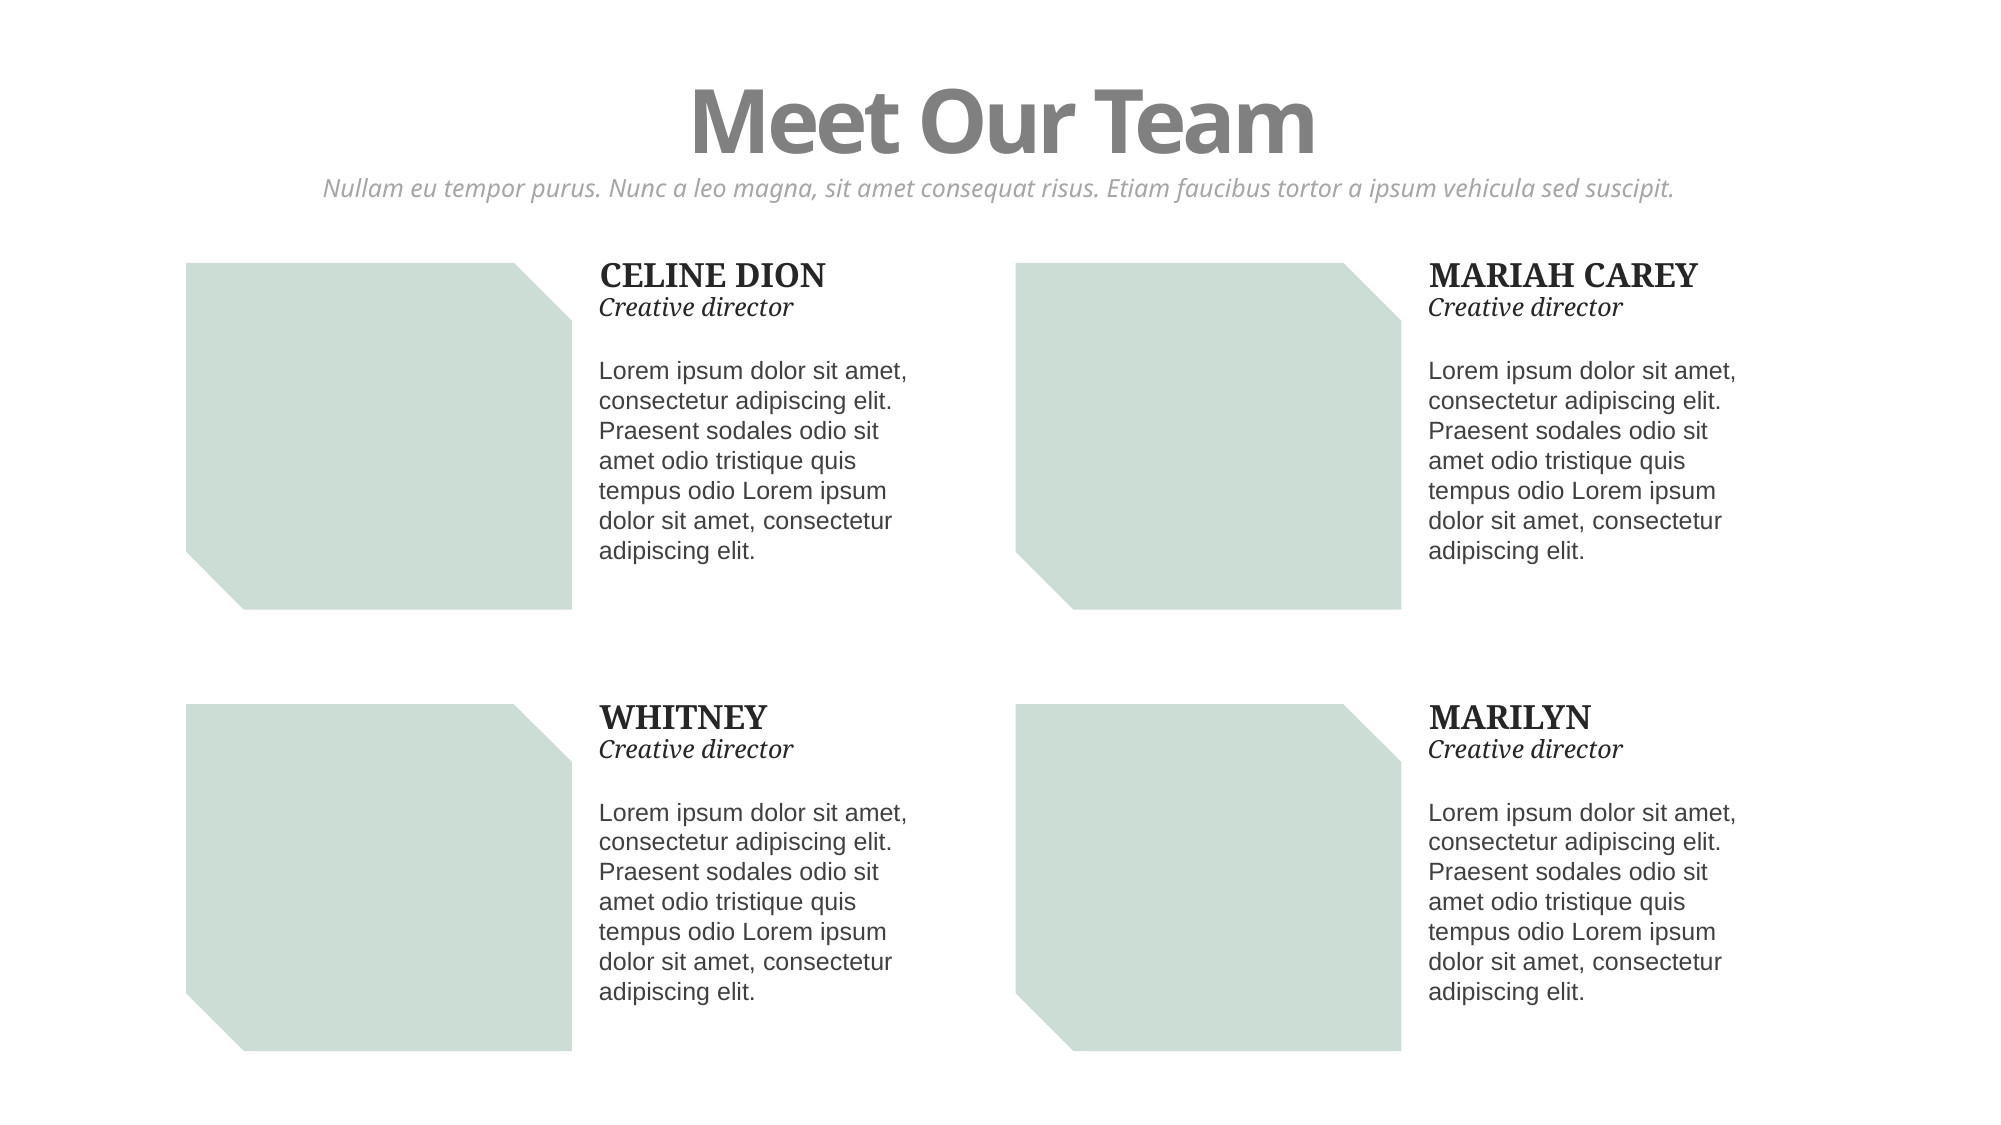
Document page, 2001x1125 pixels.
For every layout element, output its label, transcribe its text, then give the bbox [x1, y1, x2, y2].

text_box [186, 262, 572, 610]
text_box Creative director [583, 725, 871, 771]
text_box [1015, 704, 1402, 1052]
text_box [1015, 262, 1402, 610]
text_box Creative director [583, 284, 871, 329]
text_box WHITNEY [584, 688, 937, 744]
text_box Lorem ipsum dolor sit amet, consectetur adipiscing elit. Praesent sodales odio sit amet odio tristique quis tempus odio Lorem ipsum dolor sit amet, consectetur adipiscing elit. [1413, 788, 1761, 1013]
text_box Creative director [1413, 725, 1700, 771]
text_box Nullam eu tempor purus. Nunc a leo magna, sit amet consequat risus. Etiam faucibus tortor a ipsum vehicula sed suscipit. [123, 167, 1884, 208]
text_box Meet Our Team [677, 60, 1330, 167]
text_box Creative director [1413, 284, 1700, 329]
text_box MARIAH CAREY [1414, 247, 1767, 302]
text_box Lorem ipsum dolor sit amet, consectetur adipiscing elit. Praesent sodales odio sit amet odio tristique quis tempus odio Lorem ipsum dolor sit amet, consectetur adipiscing elit. [584, 788, 932, 1013]
text_box Lorem ipsum dolor sit amet, consectetur adipiscing elit. Praesent sodales odio sit amet odio tristique quis tempus odio Lorem ipsum dolor sit amet, consectetur adipiscing elit. [584, 347, 932, 572]
text_box MARILYN [1414, 688, 1767, 744]
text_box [186, 704, 572, 1052]
text_box CELINE DION [584, 247, 937, 302]
text_box Lorem ipsum dolor sit amet, consectetur adipiscing elit. Praesent sodales odio sit amet odio tristique quis tempus odio Lorem ipsum dolor sit amet, consectetur adipiscing elit. [1413, 347, 1761, 572]
